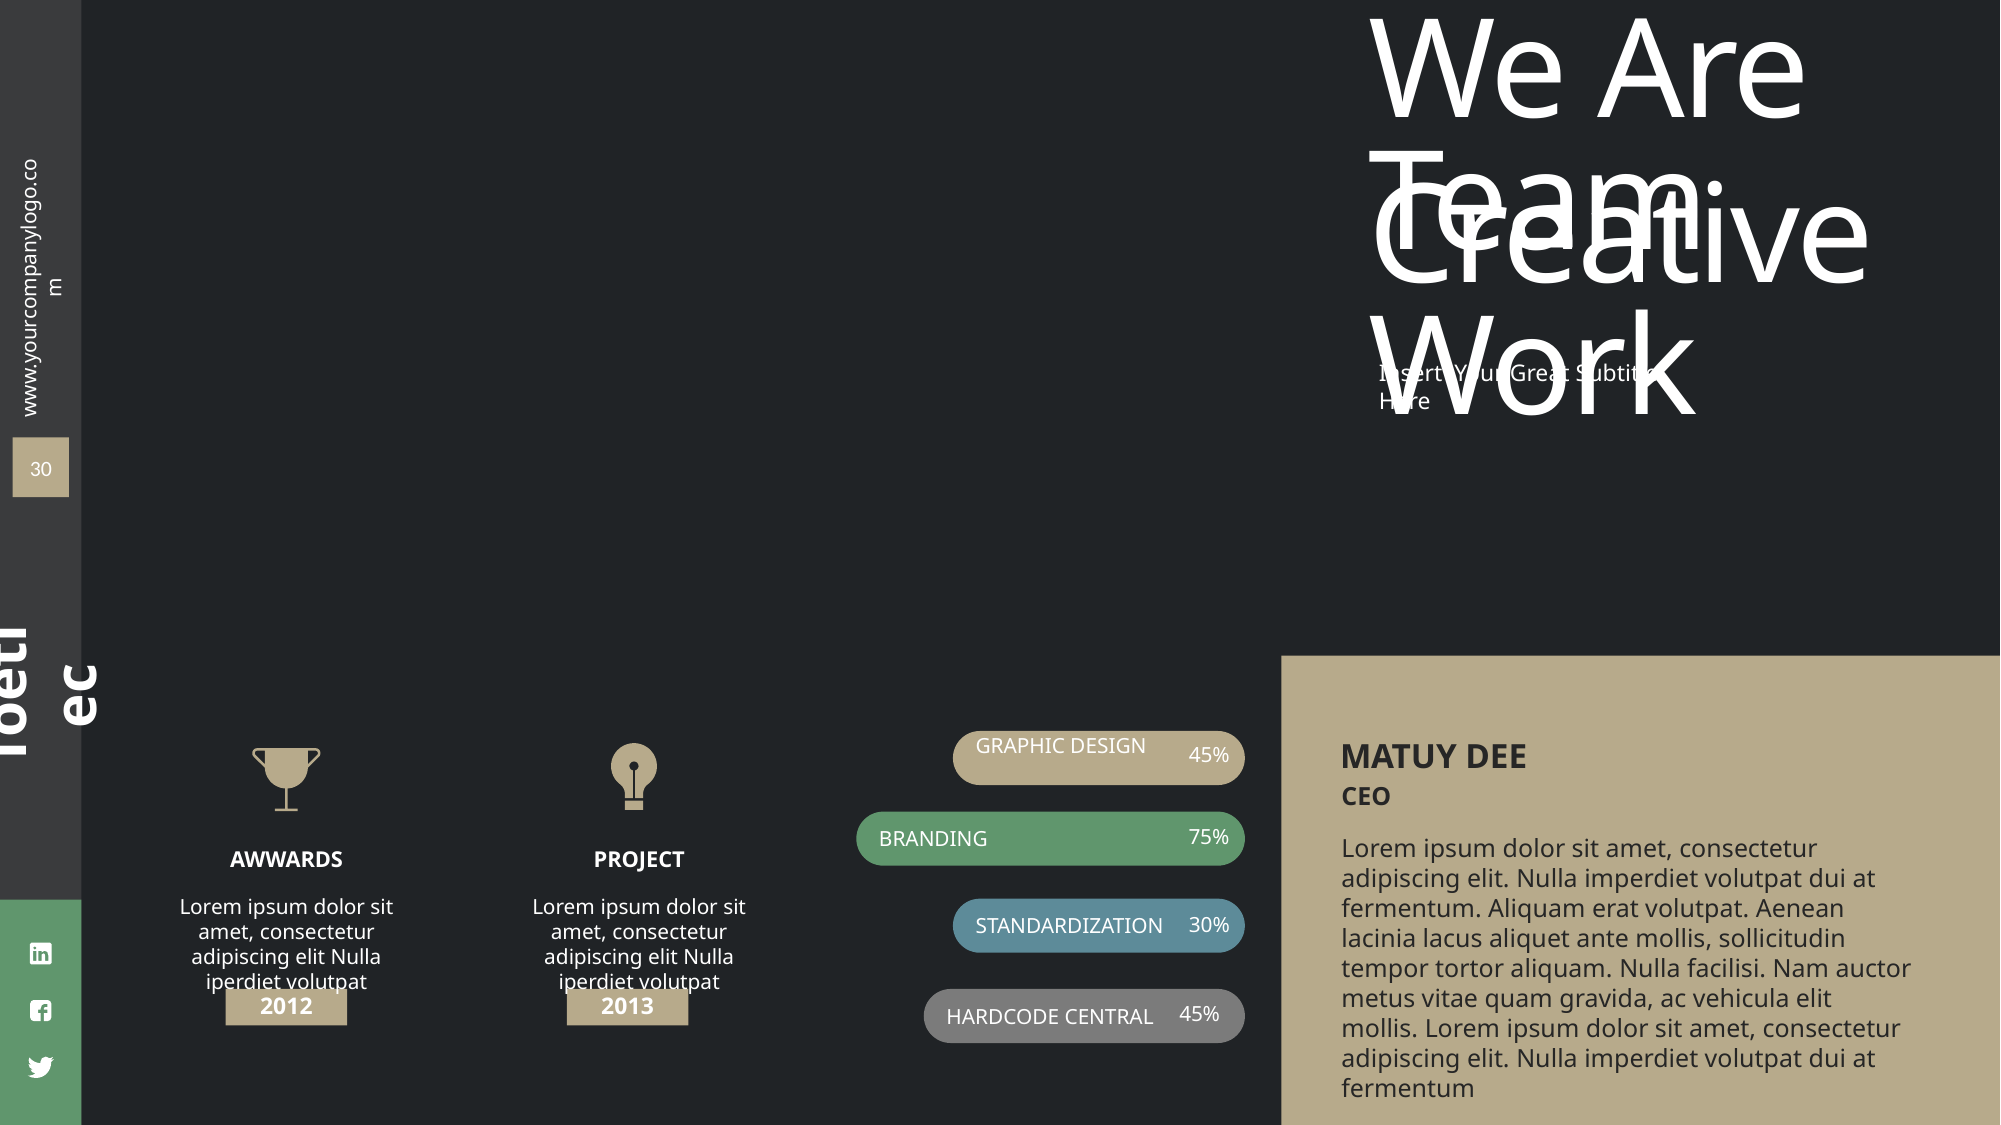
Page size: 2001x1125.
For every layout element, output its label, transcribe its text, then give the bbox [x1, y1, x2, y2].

text_box 2013 [566, 1001, 689, 1026]
text_box We Are Creative [1444, 67, 1928, 200]
text_box Lorem ipsum dolor sit amet, consectetur adipiscing elit. Nulla imperdiet volutpat dui at fermentum. Aliquam erat volutpat. Aenean lacinia lacus aliquet ante mollis, sollicitudin tempor tortor aliquam. Nulla facilisi. Nam auctor metus vitae quam gravida, ac vehicula elit mollis. Lorem ipsum dolor sit amet, consectetur adipiscing elit. Nulla imperdiet volutpat dui at fermentum [1326, 825, 1928, 1110]
slide_number 30 [12, 437, 69, 498]
text_box PROJECT [542, 838, 736, 880]
text_box CEO [1326, 772, 1536, 818]
text_box Team Work [1444, 200, 1928, 355]
text_box MATUY DEE [1325, 721, 1610, 789]
text_box 2012 [225, 1001, 348, 1026]
text_box Lorem ipsum dolor sit amet, consectetur adipiscing elit Nulla iperdiet volutpat [494, 886, 785, 1001]
text_box AWWARDS [189, 838, 384, 880]
text_box Insert Your Great Subtitle Here [1444, 355, 1718, 422]
text_box [1280, 655, 2000, 1125]
text_box [252, 748, 321, 812]
picture [77, 0, 1444, 656]
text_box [856, 730, 1245, 1044]
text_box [611, 743, 657, 810]
text_box Lorem ipsum dolor sit amet, consectetur adipiscing elit Nulla iperdiet volutpat [141, 886, 432, 1001]
